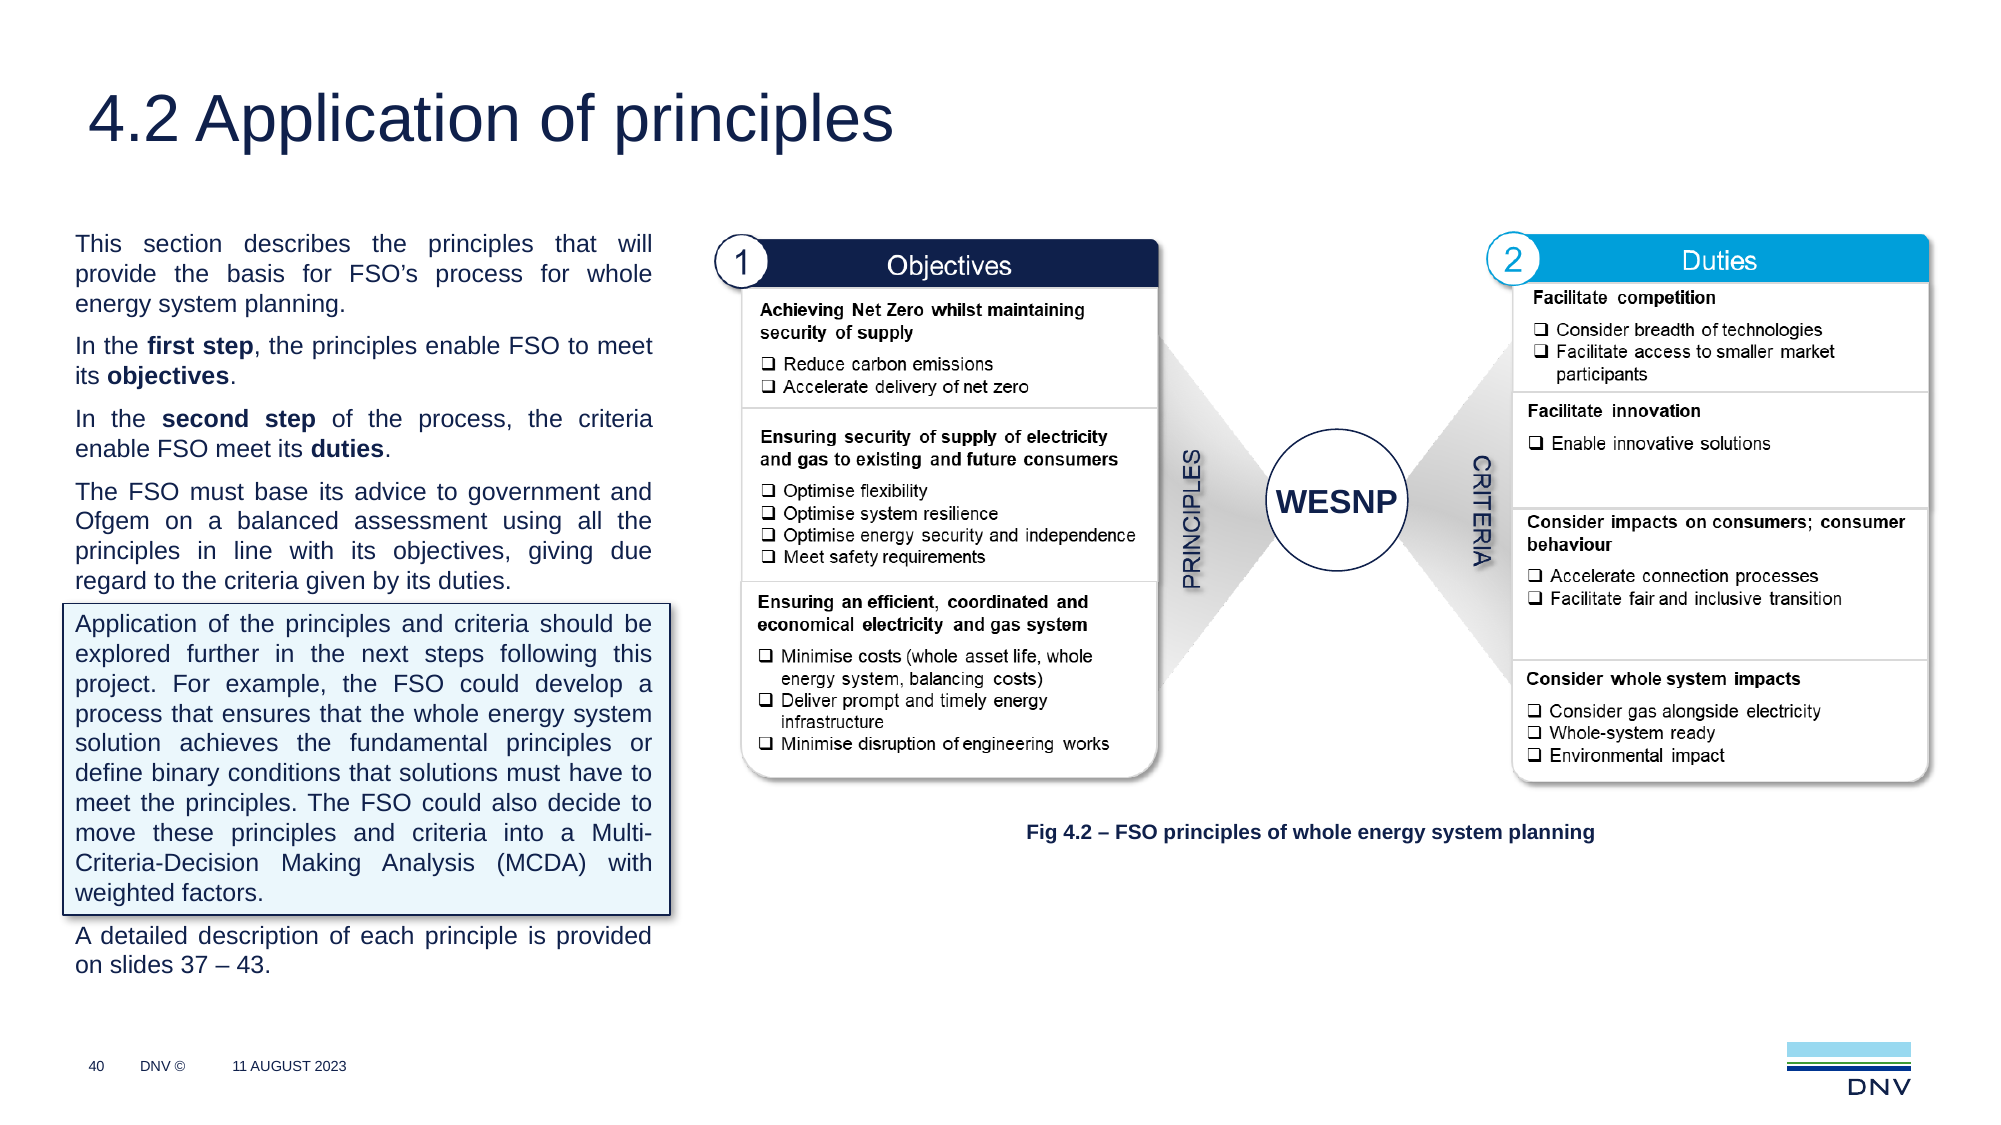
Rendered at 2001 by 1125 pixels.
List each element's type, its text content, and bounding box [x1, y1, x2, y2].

text_box Fig 4.2 – FSO principles of whole energy system planning [1026, 818, 1606, 844]
slide_number 40 [88, 1056, 133, 1082]
text_box [654, 601, 672, 917]
text_box This section describes the principles that will provide the basis for FSO’s process for whole energy system planning. In the first step, the principles enable FSO to meet its objectives. In the second step of the process, the criteria enable FSO meet its duties. The FSO must base its advice to government and Ofgem on a balanced assessment using all the principles in line with its objectives, giving due regard to the criteria given by its duties. Application of the principles and criteria should be explored further in the next steps following this project. For example, the FSO could develop a process that ensures that the whole energy system solution achieves the fundamental principles or define binary conditions that solutions must have to meet the principles. The FSO could also decide to move these principles and criteria into a Multi-Criteria-Decision Making Analysis (MCDA) with weighted factors. A detailed description of each principle is provided on slides 37 – 43. [75, 227, 654, 932]
text_box [61, 601, 75, 917]
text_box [707, 223, 1940, 793]
title 4.2 Application of principles [88, 88, 1912, 194]
